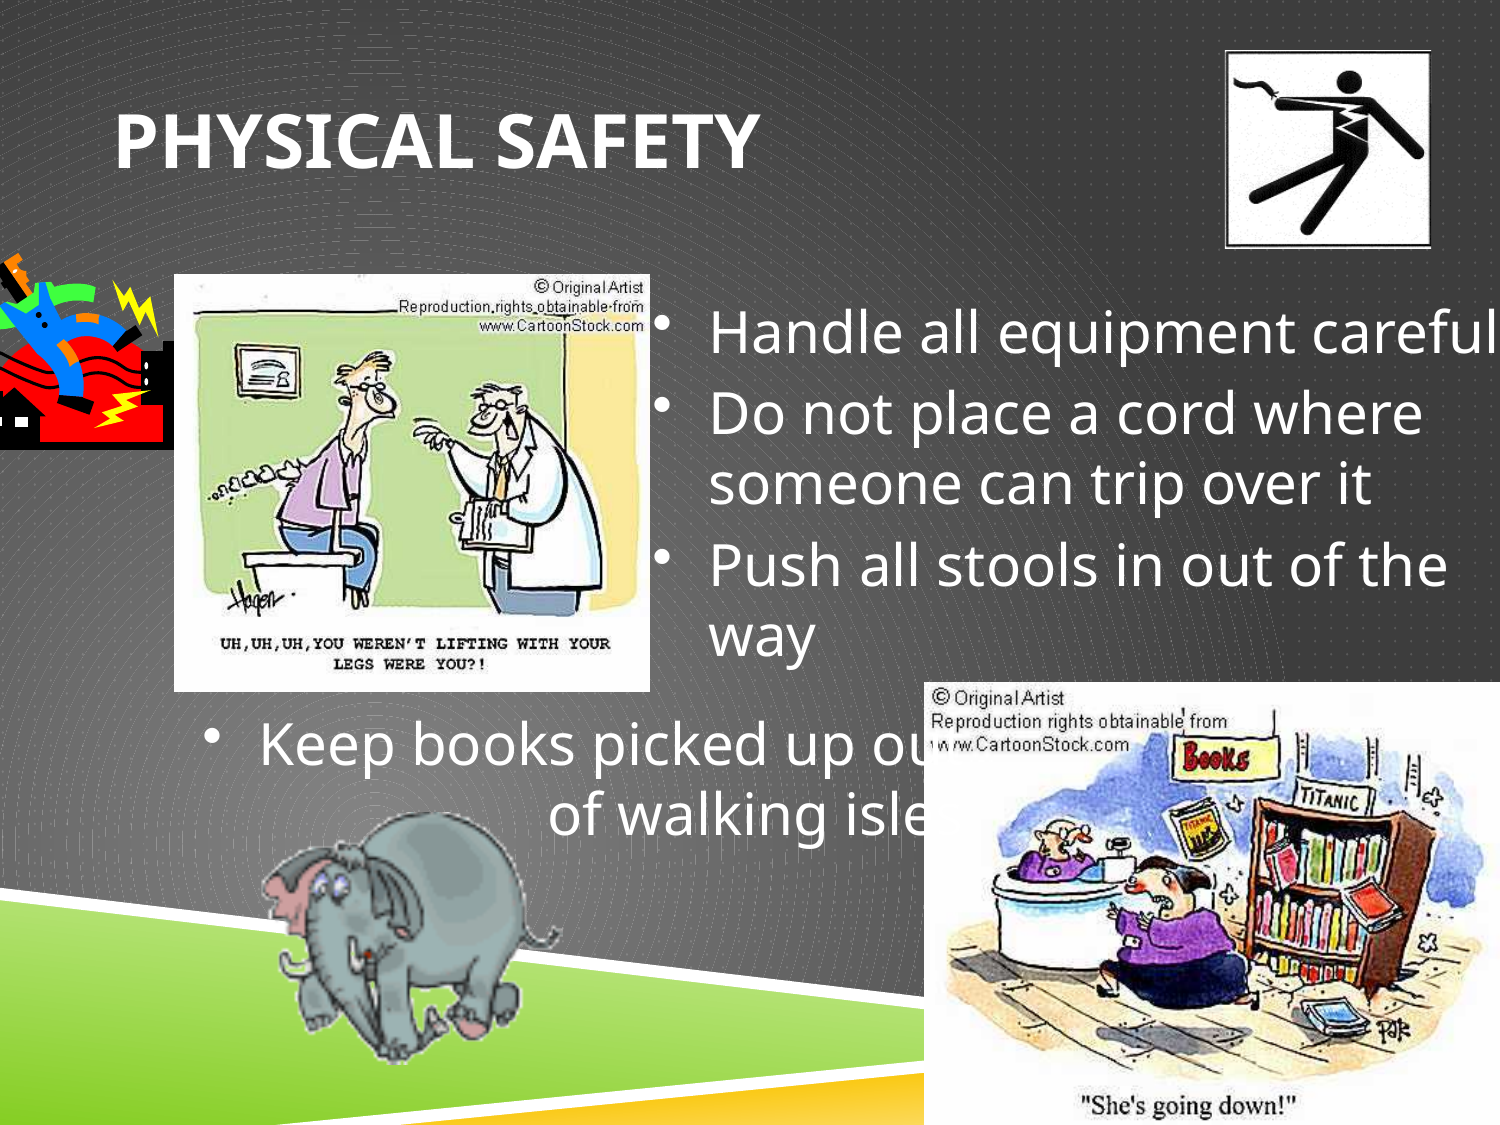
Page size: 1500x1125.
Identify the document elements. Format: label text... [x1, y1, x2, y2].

picture [0, 252, 651, 693]
title Physical Safety [112, 45, 1388, 233]
text_box Keep books picked up out of walking isles [187, 699, 918, 925]
text_box Handle all equipment carefully Do not place a cord where someone can trip over it Push all stools in out of the way [655, 287, 1500, 699]
picture [1224, 49, 1432, 249]
picture [237, 812, 563, 1066]
picture [924, 682, 1500, 1125]
